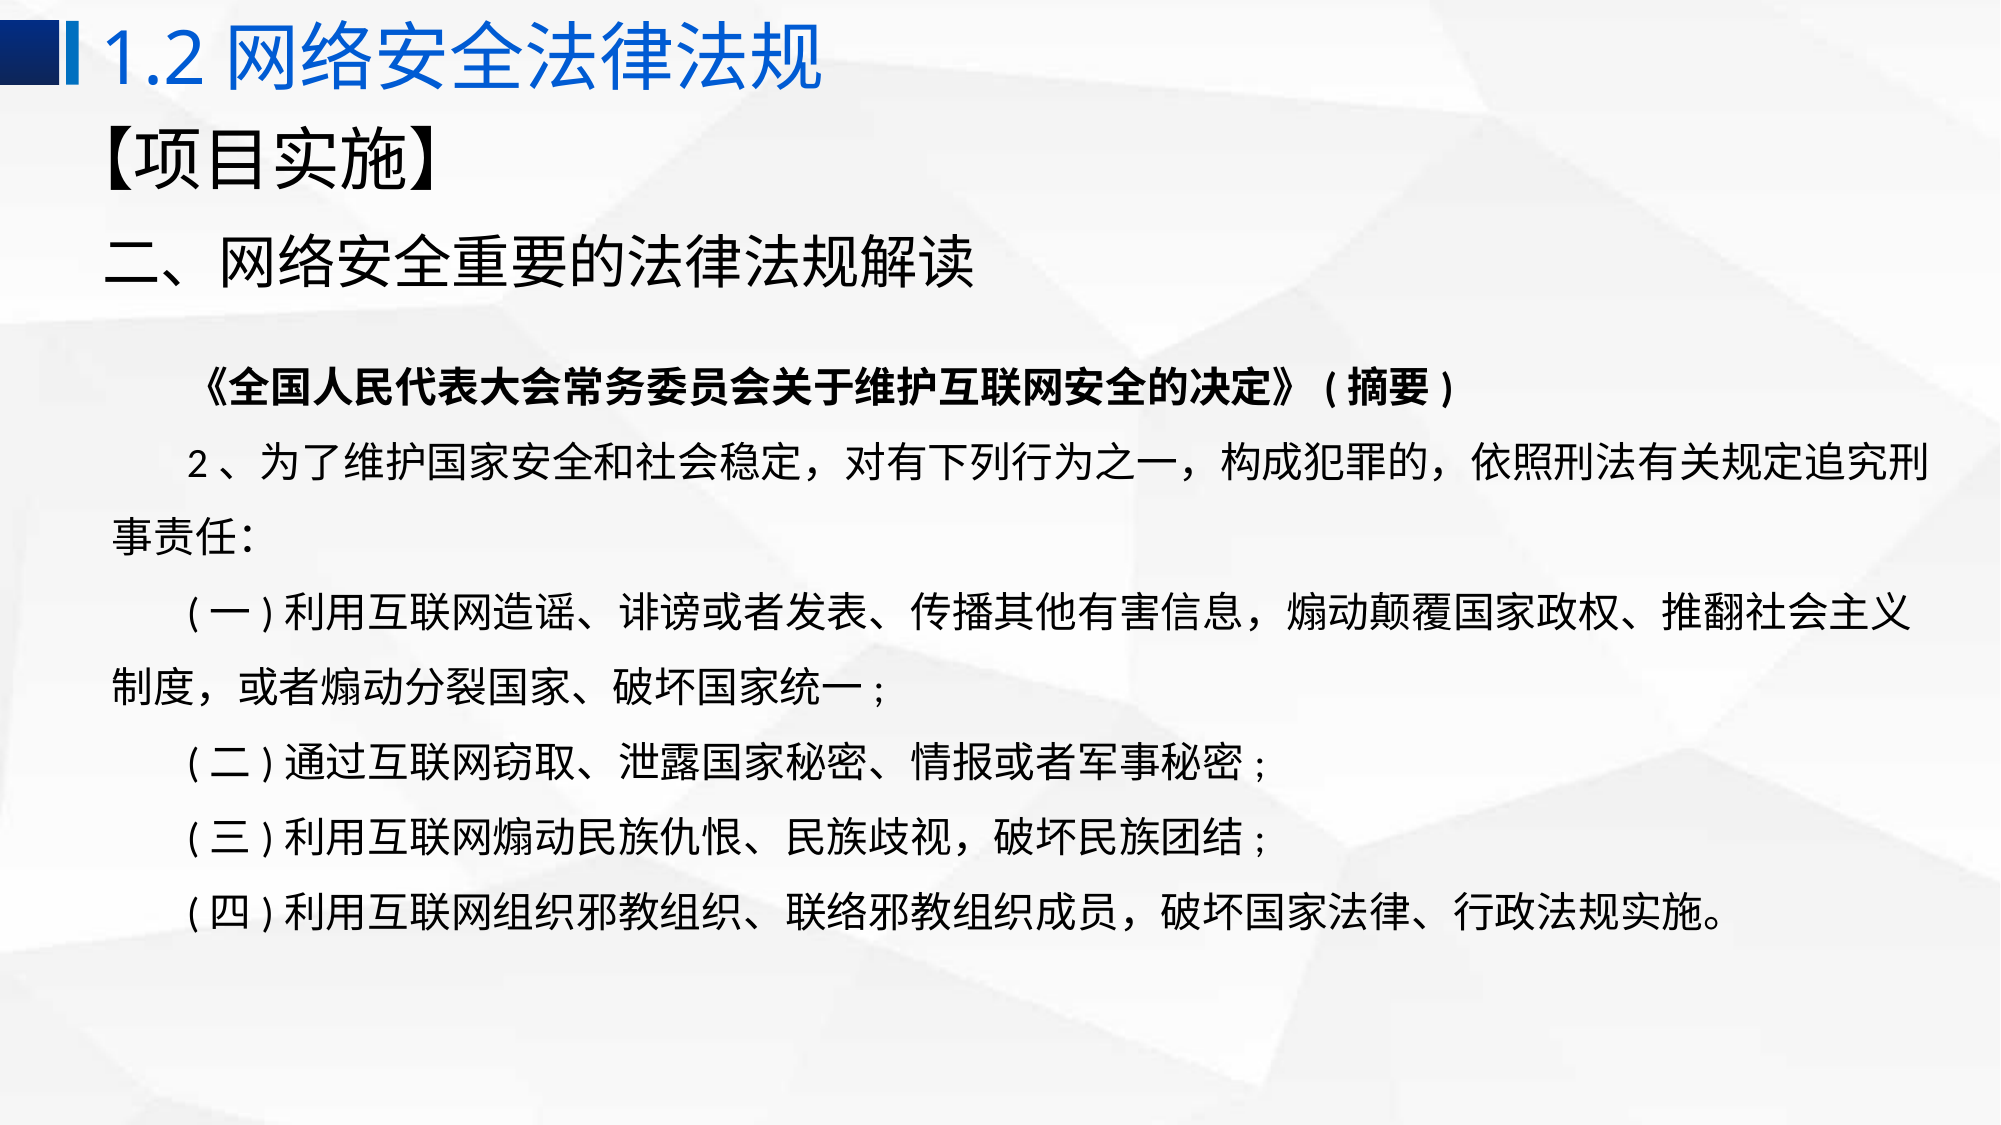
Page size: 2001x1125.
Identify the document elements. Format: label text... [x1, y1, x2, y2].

text_box 《全国人民代表大会常务委员会关于维护互联网安全的决定》(摘要) 2、为了维护国家安全和社会稳定，对有下列行为之一，构成犯罪的，依照刑法有关规定追究刑事责任： (一)利用互联网造谣、诽谤或者发表、传播其他有害信息，煽动颠覆国家政权、推翻社会主义制度，或者煽动分裂国家、破坏国家统一; (二)通过互联网窃取、泄露国家秘密、情报或者军事秘密; (三)利用互联网煽动民族仇恨、民族歧视，破坏民族团结; (四)利用互联网组织邪教组织、联络邪教组织成员，破坏国家法律、行政法规实施。 [97, 328, 1960, 944]
text_box 二、网络安全重要的法律法规解读 [87, 217, 1947, 307]
text_box [66, 20, 79, 85]
picture [0, 0, 2001, 1125]
text_box [0, 20, 60, 85]
title 【项目实施】 [49, 117, 624, 208]
text_box 1.2网络安全法律法规 [85, 9, 1441, 101]
